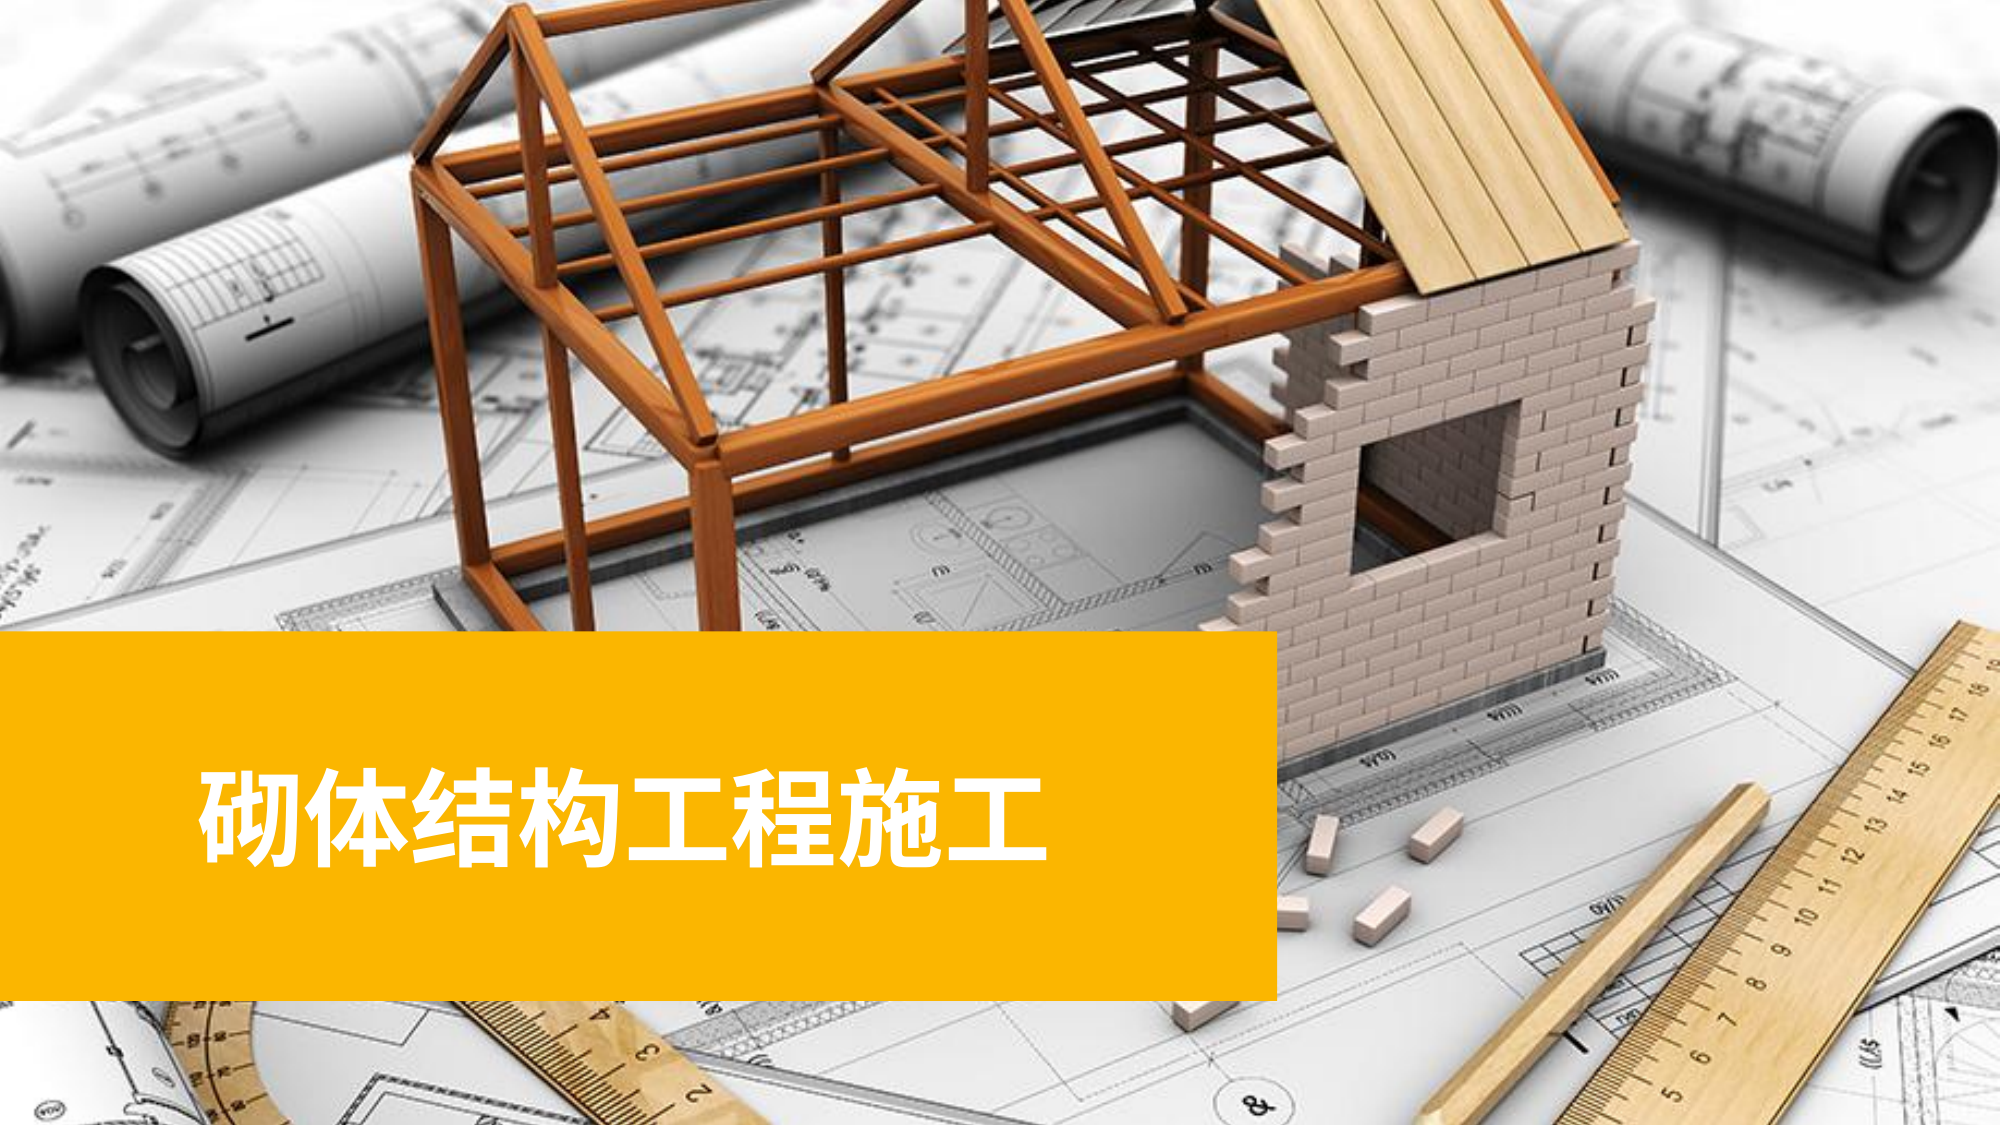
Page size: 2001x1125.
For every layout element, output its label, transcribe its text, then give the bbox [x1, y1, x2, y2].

text_box [0, 630, 1278, 1002]
text_box [0, 0, 2000, 1125]
text_box 砌体结构工程施工 [186, 746, 1063, 885]
